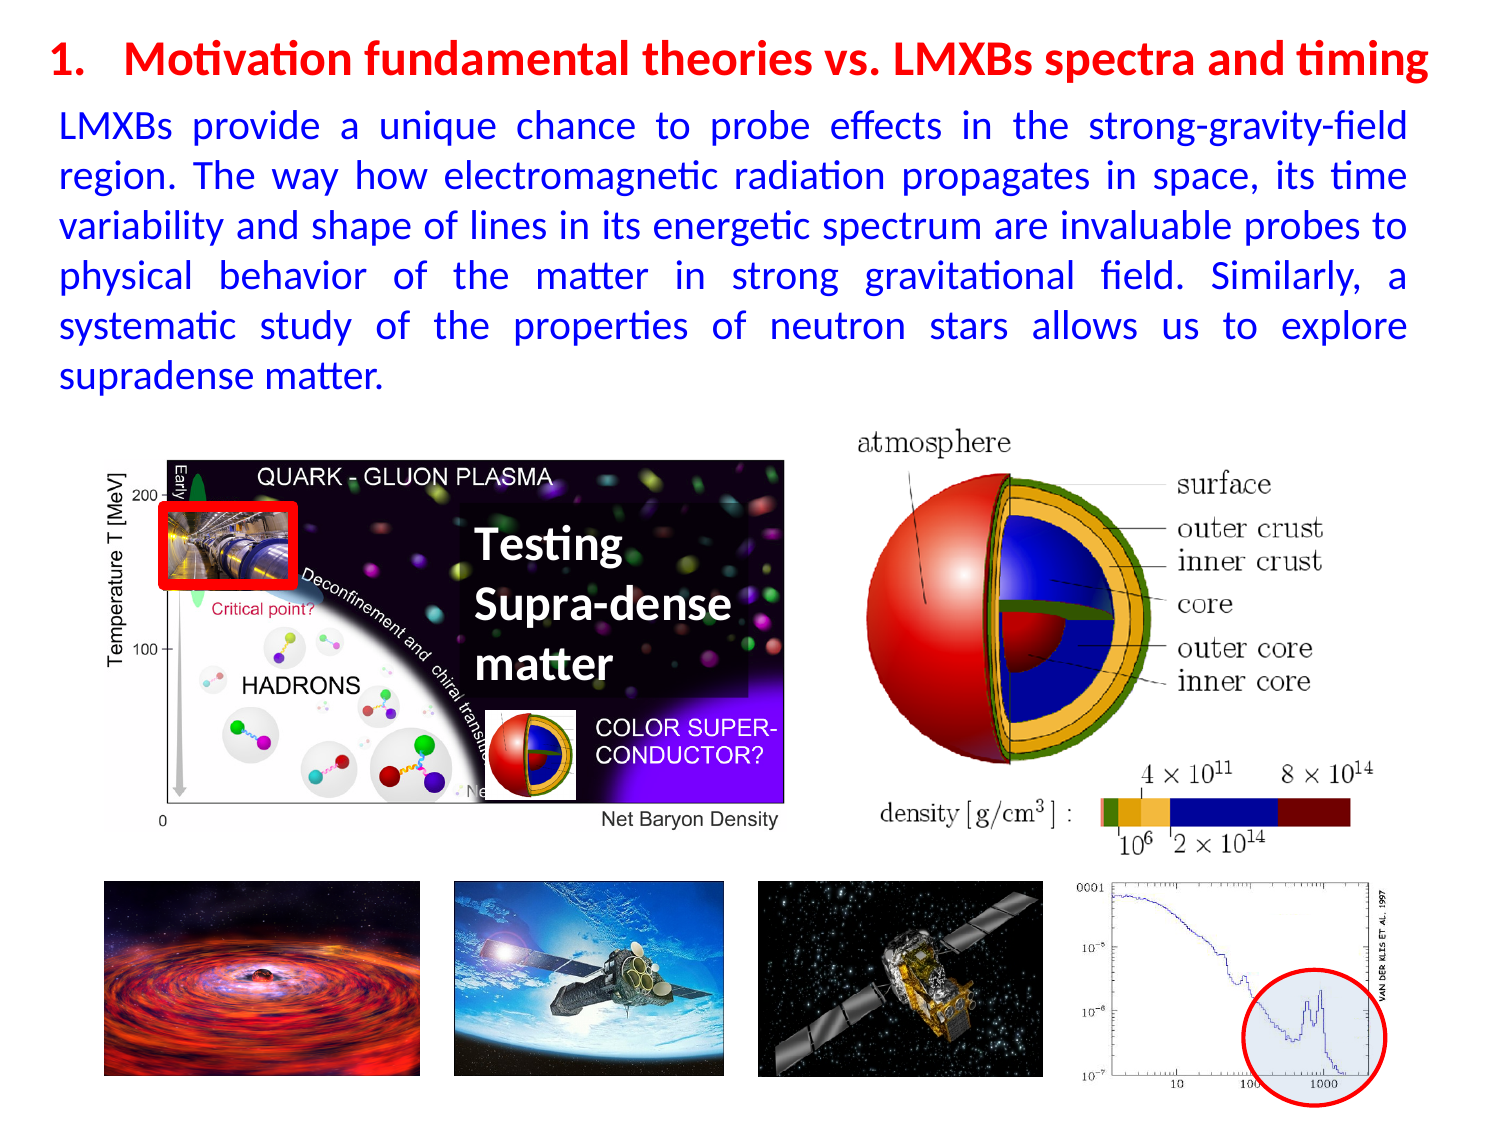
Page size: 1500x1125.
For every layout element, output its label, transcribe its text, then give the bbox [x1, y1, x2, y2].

picture [454, 881, 724, 1076]
text_box Motivation fundamental theories vs. LMXBs spectra and timing [33, 17, 1446, 93]
picture [717, 997, 724, 1003]
text_box [1284, 1099, 1345, 1106]
text_box LMXBs provide a unique chance to probe effects in the strong-gravity-field region. The way how electromagnetic radiation propagates in space, its time variability and shape of lines in its energetic spectrum are invaluable probes to physical behavior of the matter in strong gravitational field. Similarly, a systematic study of the properties of neutron stars allows us to explore supradense matter. [44, 90, 1424, 405]
picture [104, 881, 420, 1076]
picture [104, 459, 787, 833]
picture [758, 411, 1389, 1090]
